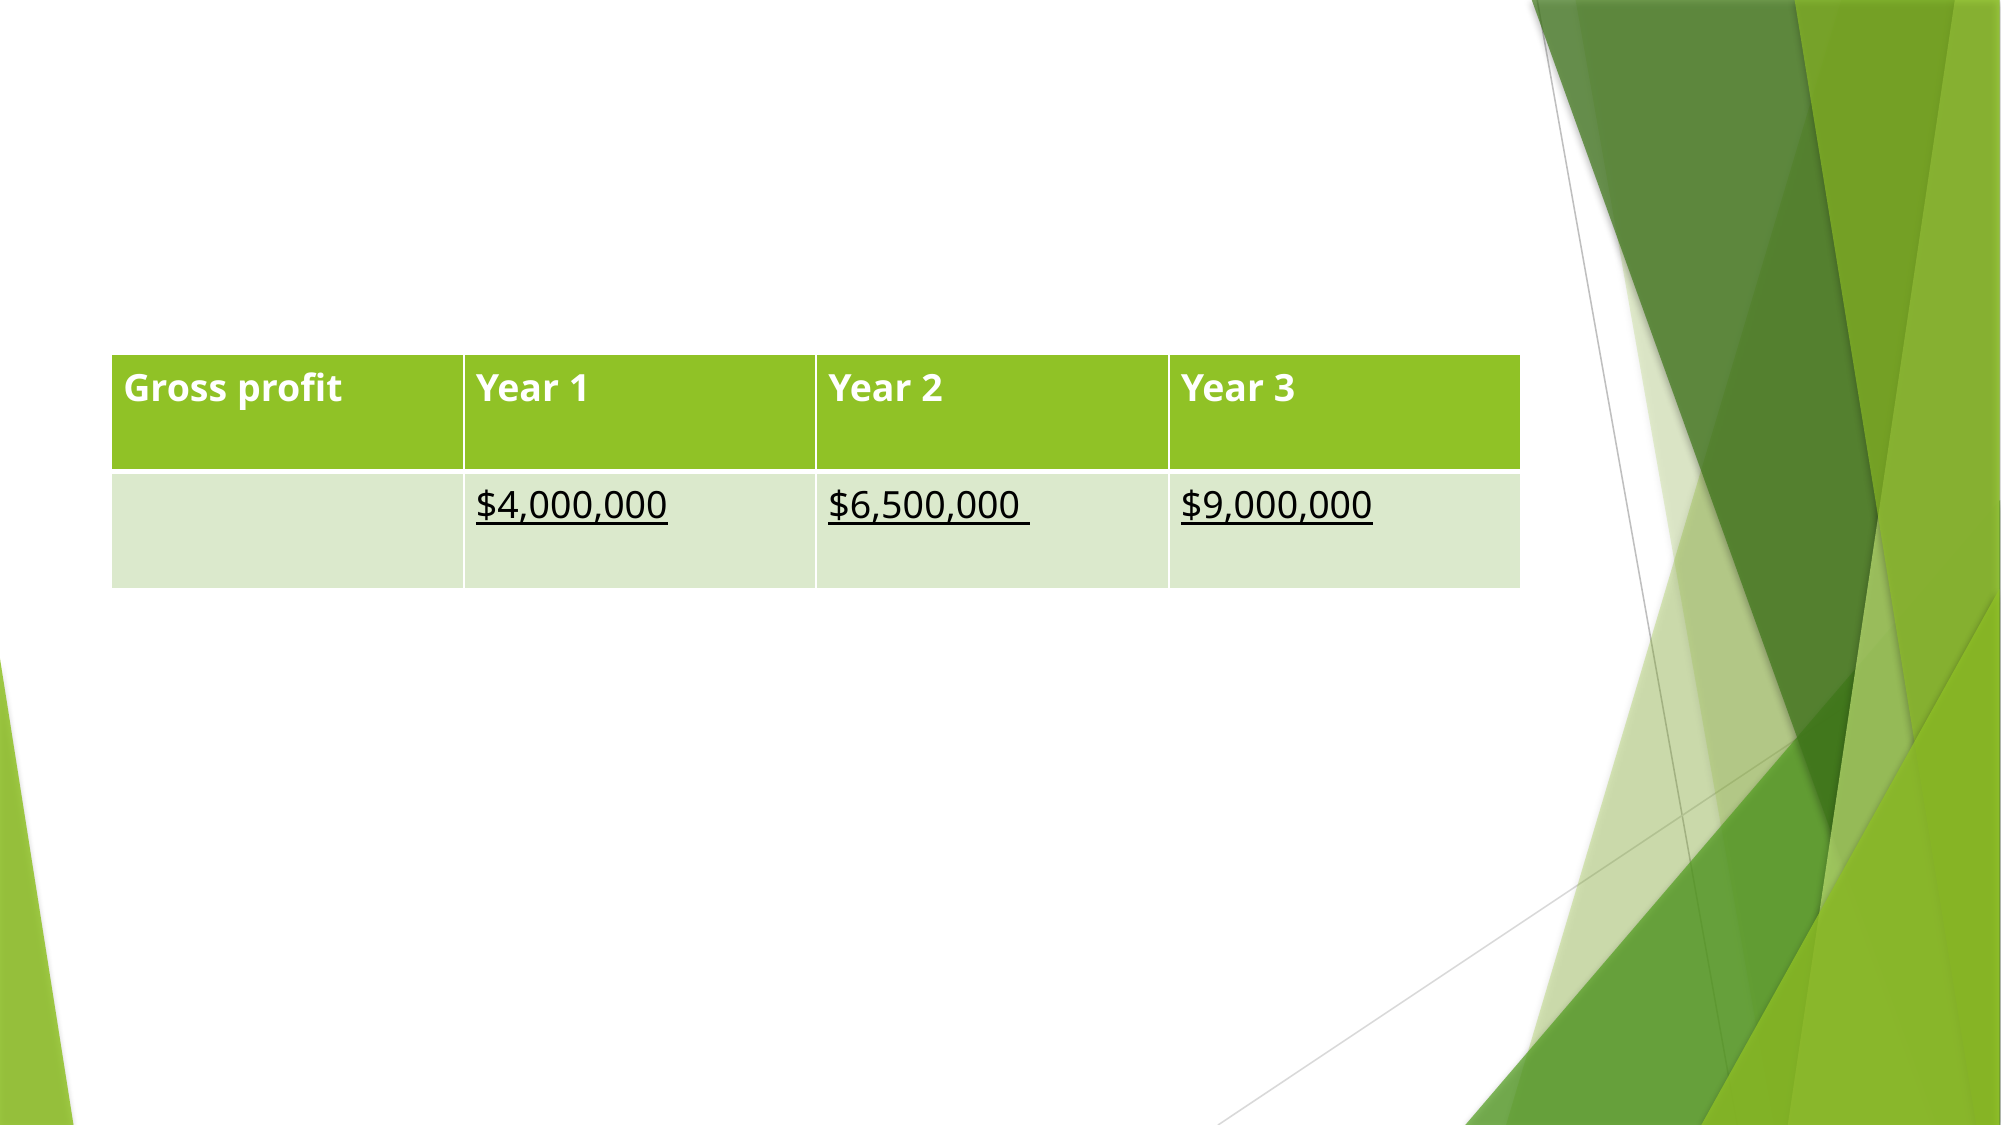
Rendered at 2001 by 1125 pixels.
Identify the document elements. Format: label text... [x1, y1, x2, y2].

table_header Year 3 [1170, 355, 1520, 469]
table_header Gross profit [112, 355, 463, 469]
table_cell [112, 474, 463, 588]
table_cell $6,500,000 [817, 474, 1168, 588]
table_header Year 1 [465, 355, 815, 469]
table_header Year 2 [817, 355, 1168, 469]
table_cell $4,000,000 [465, 474, 815, 588]
table_cell $9,000,000 [1170, 474, 1520, 588]
